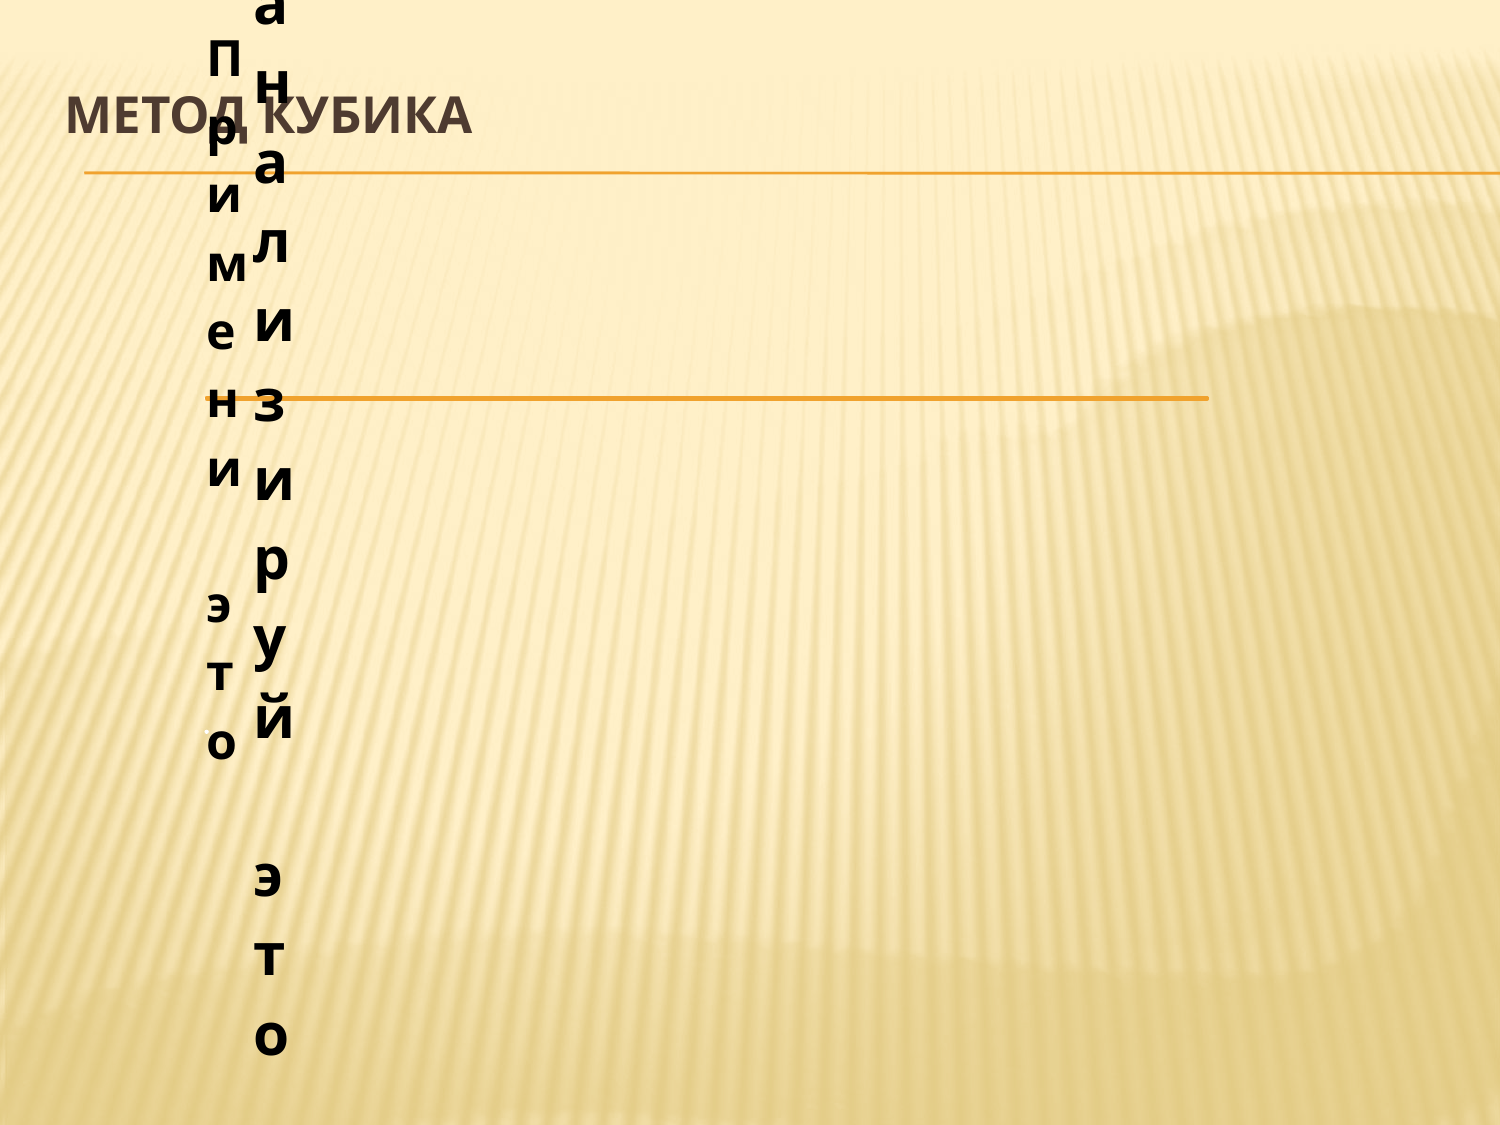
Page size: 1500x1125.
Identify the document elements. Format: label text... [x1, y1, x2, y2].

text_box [206, 231, 1207, 899]
title Метод КУБИКА [50, 75, 1475, 213]
